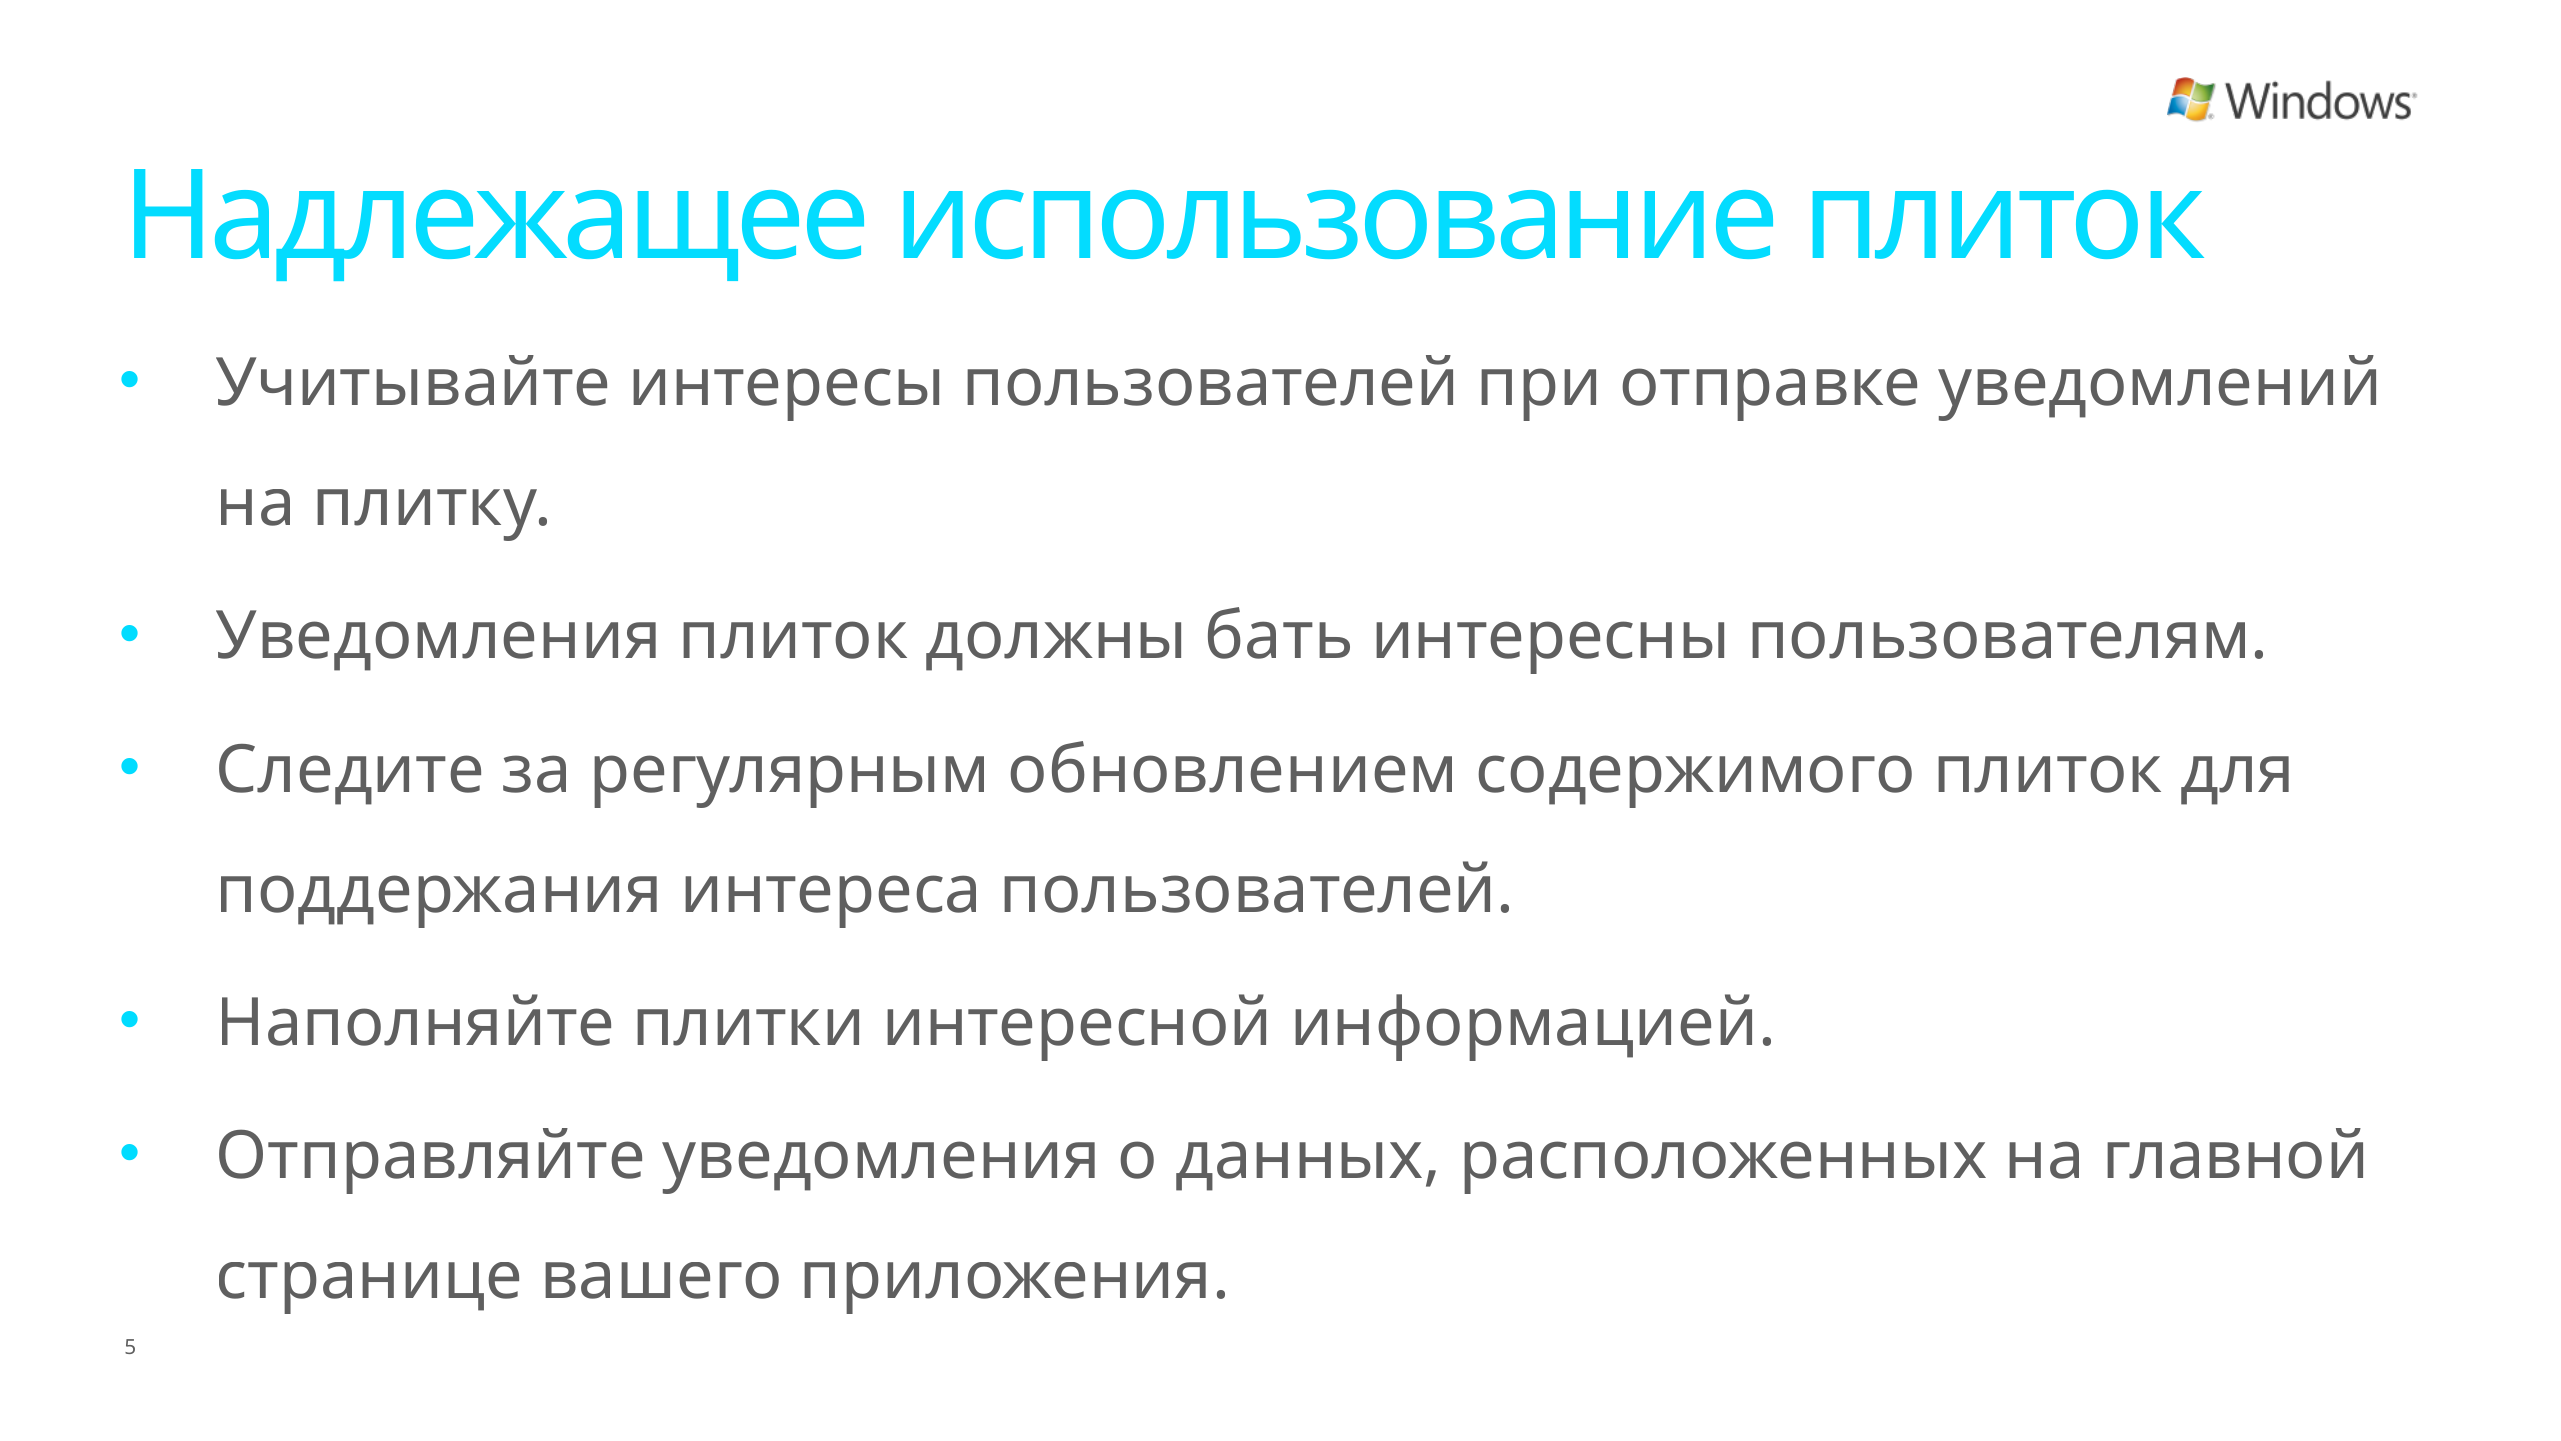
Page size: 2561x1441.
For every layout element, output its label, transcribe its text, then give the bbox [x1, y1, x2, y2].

title Надлежащее использование плиток [122, 48, 2465, 286]
list Учитывайте интересы пользователей при отправке уведомлений на плитку. Уведомления плиток должны бать интересны пользователям. Следите за регулярным обновлением содержимого плиток для поддержания интереса пользователей. Наполняйте плитки интересной информацией. Отправляйте уведомления о данных, расположенных на главной странице вашего приложения. [119, 299, 2462, 1334]
